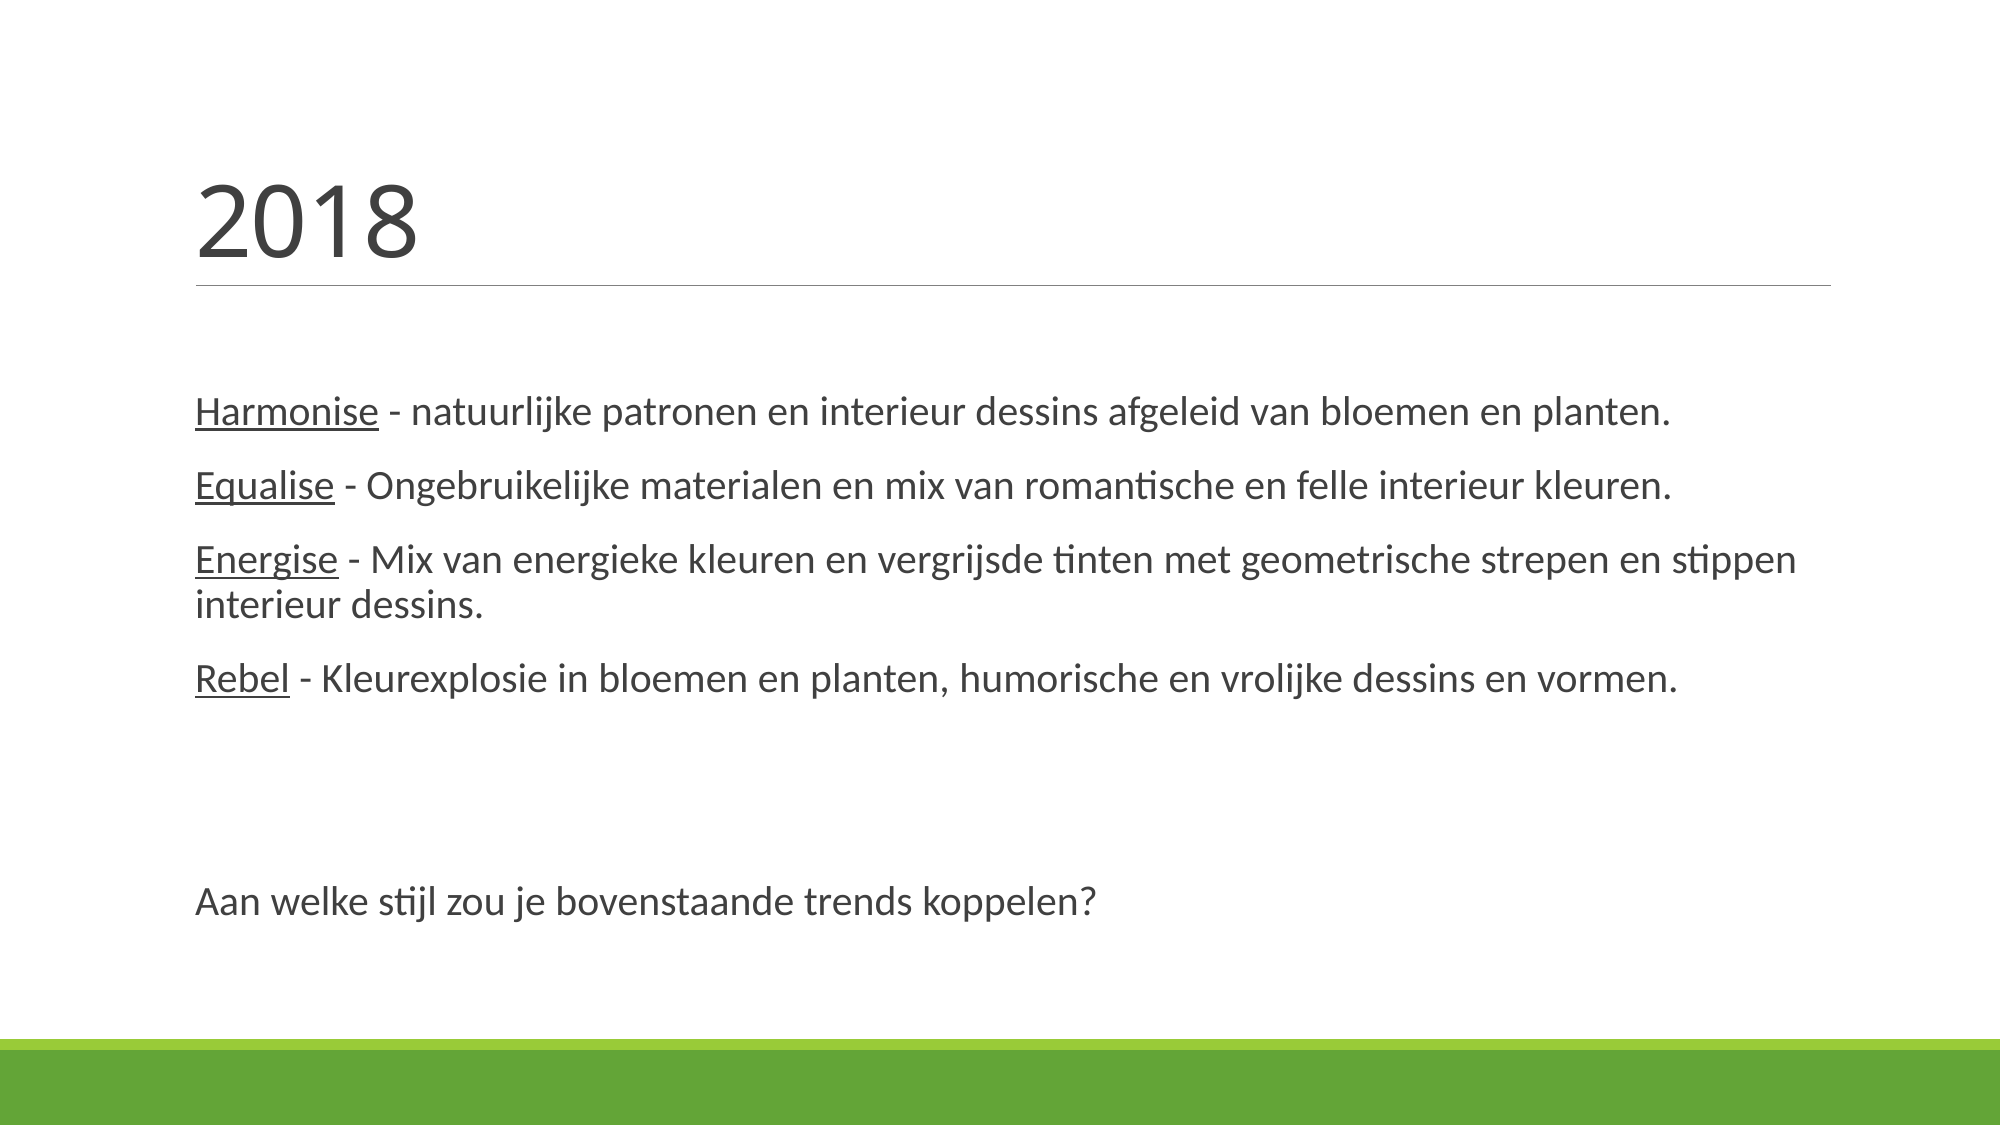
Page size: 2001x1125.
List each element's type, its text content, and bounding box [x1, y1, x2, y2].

list Harmonise - natuurlijke patronen en interieur dessins afgeleid van bloemen en planten. Equalise - Ongebruikelijke materialen en mix van romantische en felle interieur kleuren. Energise - Mix van energieke kleuren en vergrijsde tinten met geometrische strepen en stippen interieur dessins. Rebel - Kleurexplosie in bloemen en planten, humorische en vrolijke dessins en vormen. Aan welke stijl zou je bovenstaande trends koppelen? [180, 302, 1830, 963]
title 2018 [180, 47, 1830, 285]
